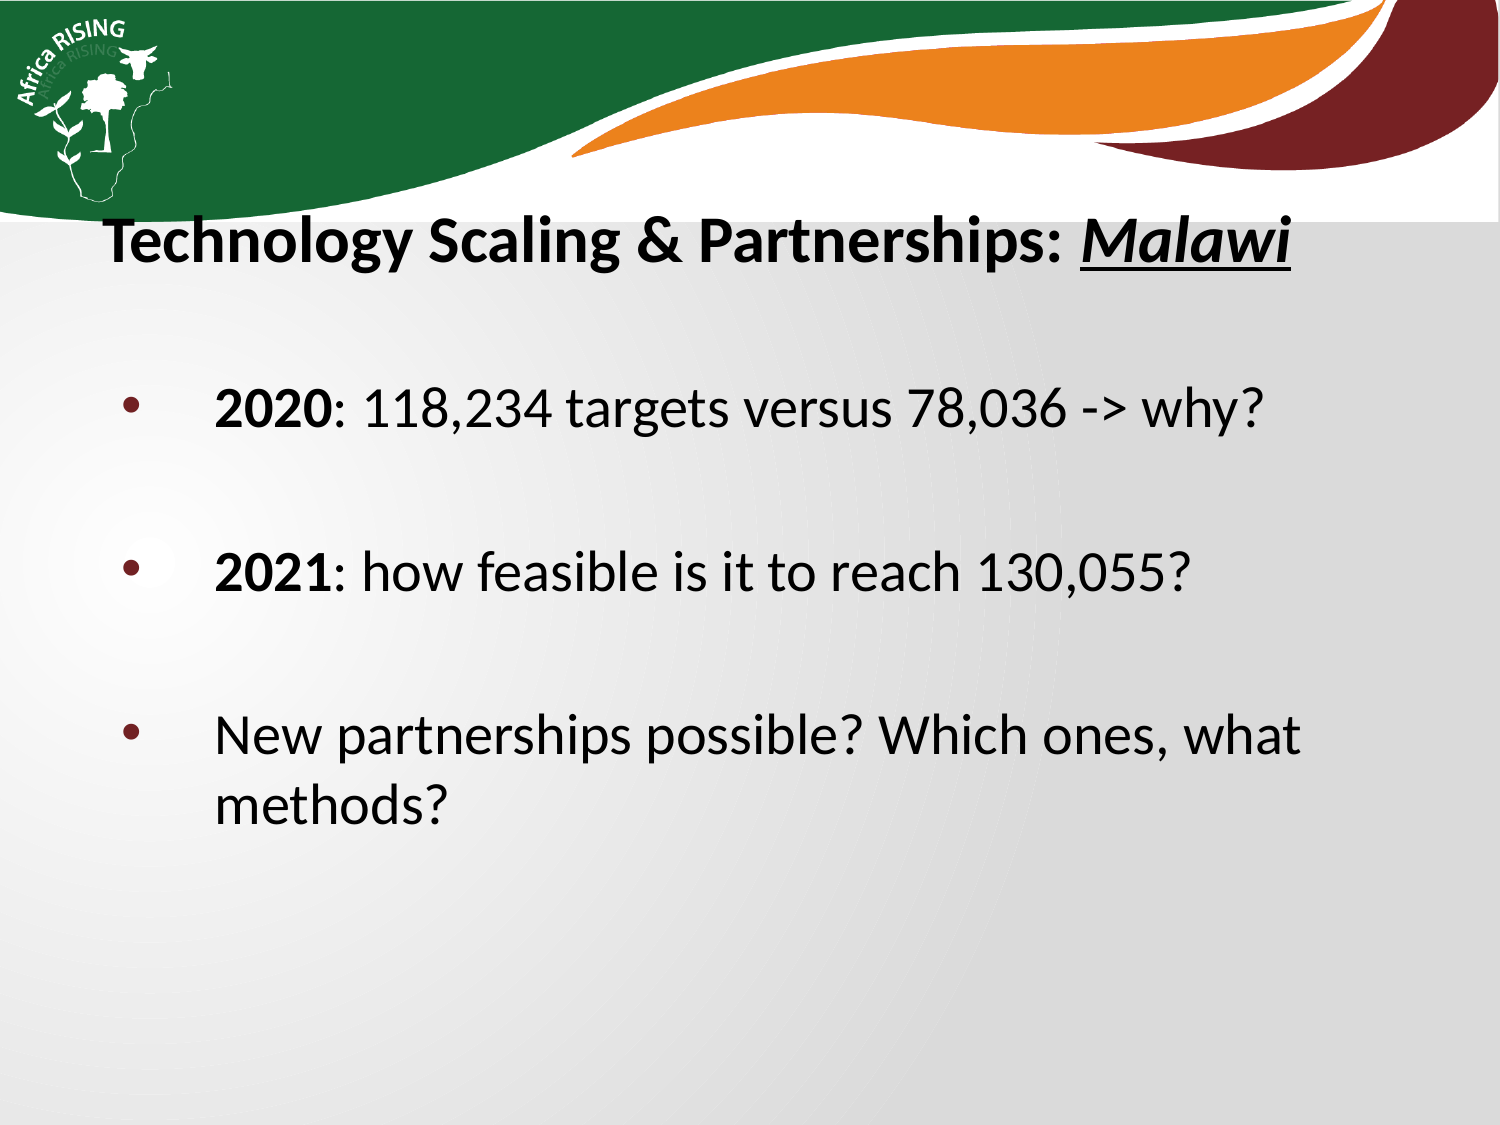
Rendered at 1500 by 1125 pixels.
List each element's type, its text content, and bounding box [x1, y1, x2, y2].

picture [0, 0, 1499, 222]
list Technology Scaling & Partnerships: Malawi 2020: 118,234 targets versus 78,036 -> why? 2021: how feasible is it to reach 130,055? New partnerships possible? Which ones, what methods? [87, 188, 1461, 1063]
